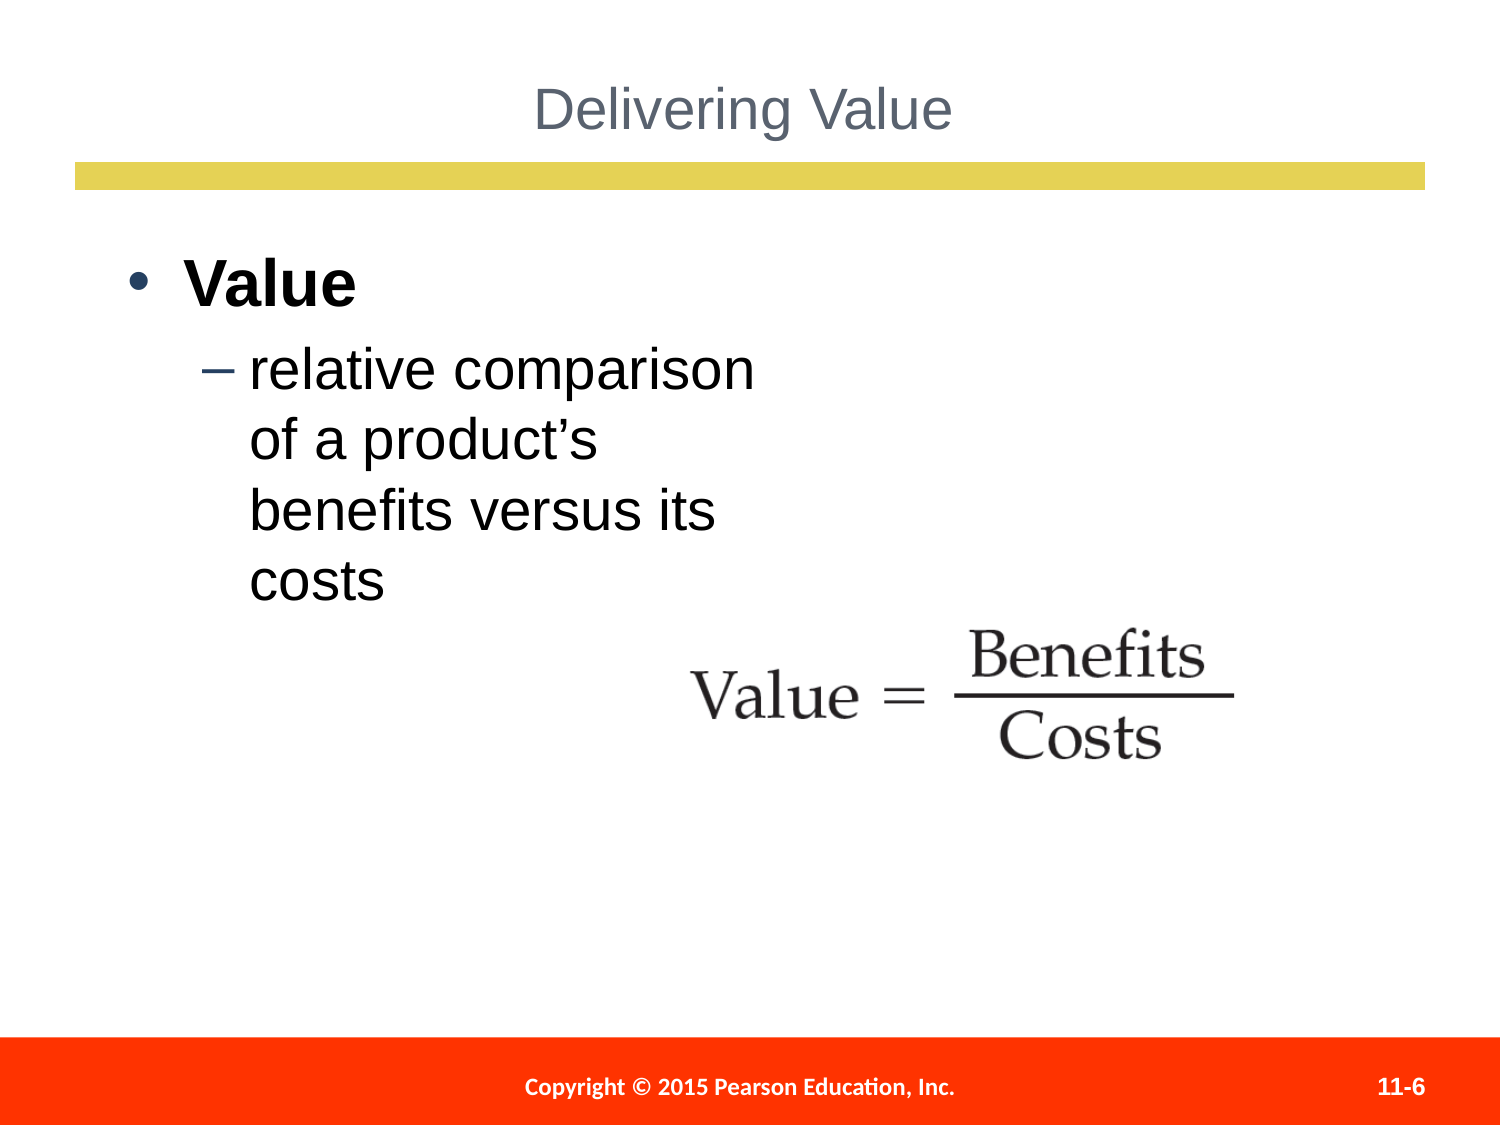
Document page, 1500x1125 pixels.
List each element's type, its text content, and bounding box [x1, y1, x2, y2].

picture [649, 582, 1313, 826]
title Delivering Value [49, 12, 1438, 201]
text_box Value relative comparison of a product’s benefits versus its costs [112, 232, 775, 975]
